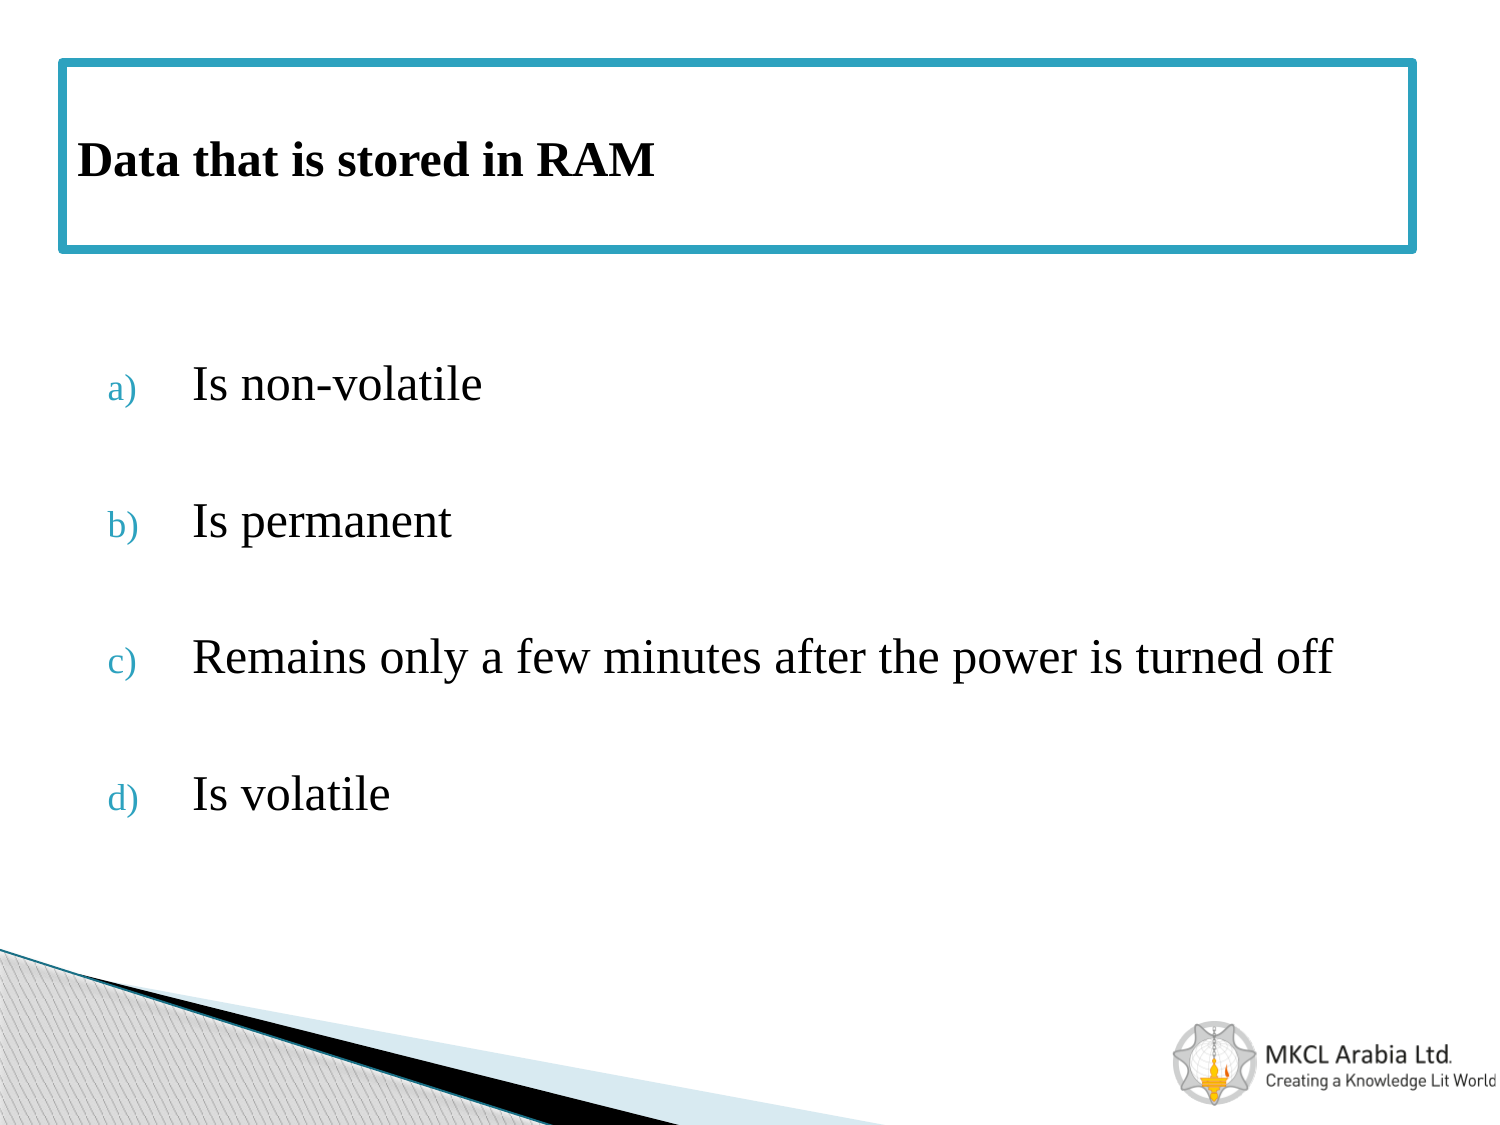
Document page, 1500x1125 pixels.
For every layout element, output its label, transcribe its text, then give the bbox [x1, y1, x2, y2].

title Data that is stored in RAM [58, 58, 1417, 254]
list Is non-volatile Is permanent Remains only a few minutes after the power is turned off Is volatile [75, 275, 1425, 1018]
picture [1172, 1021, 1496, 1106]
